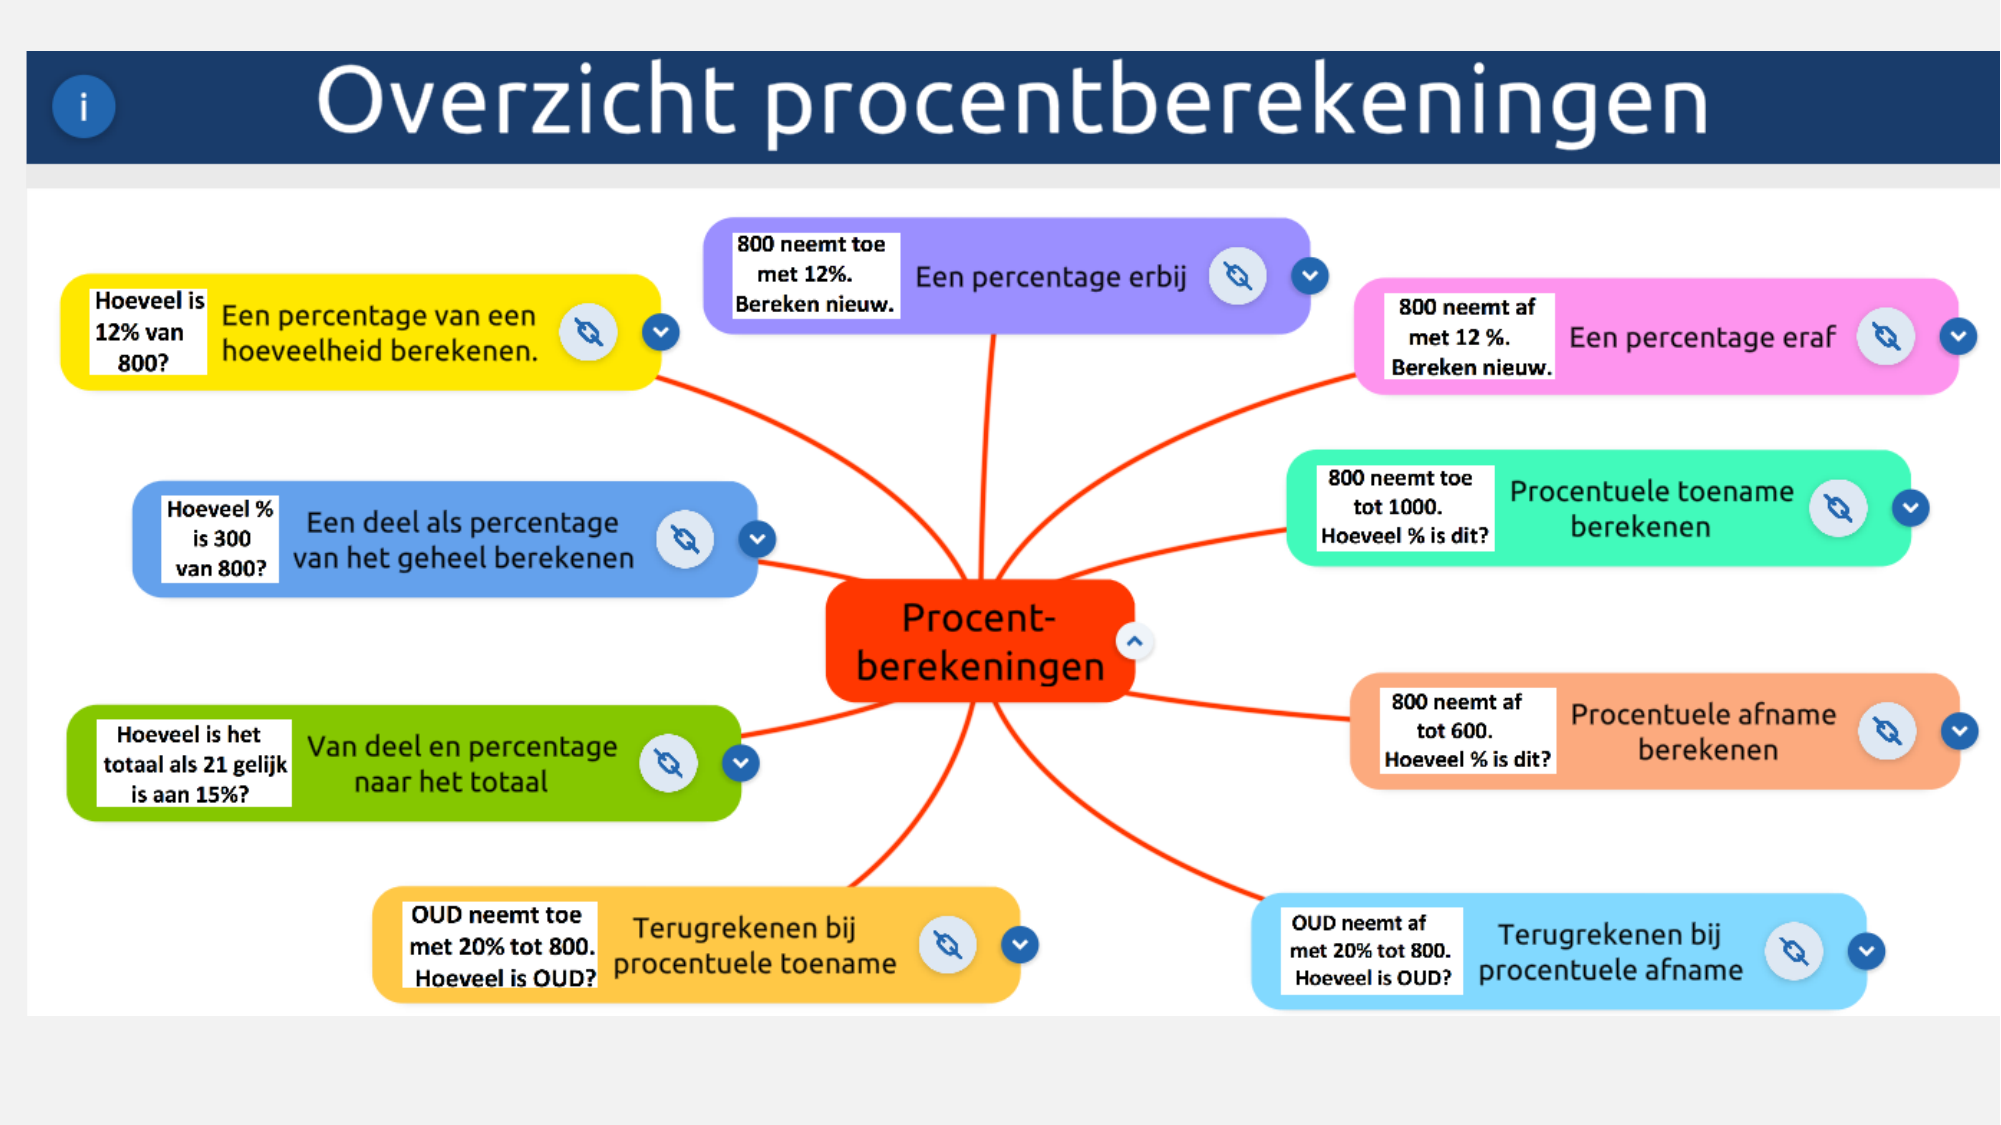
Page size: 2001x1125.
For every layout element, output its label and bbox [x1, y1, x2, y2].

picture [26, 51, 2000, 1016]
